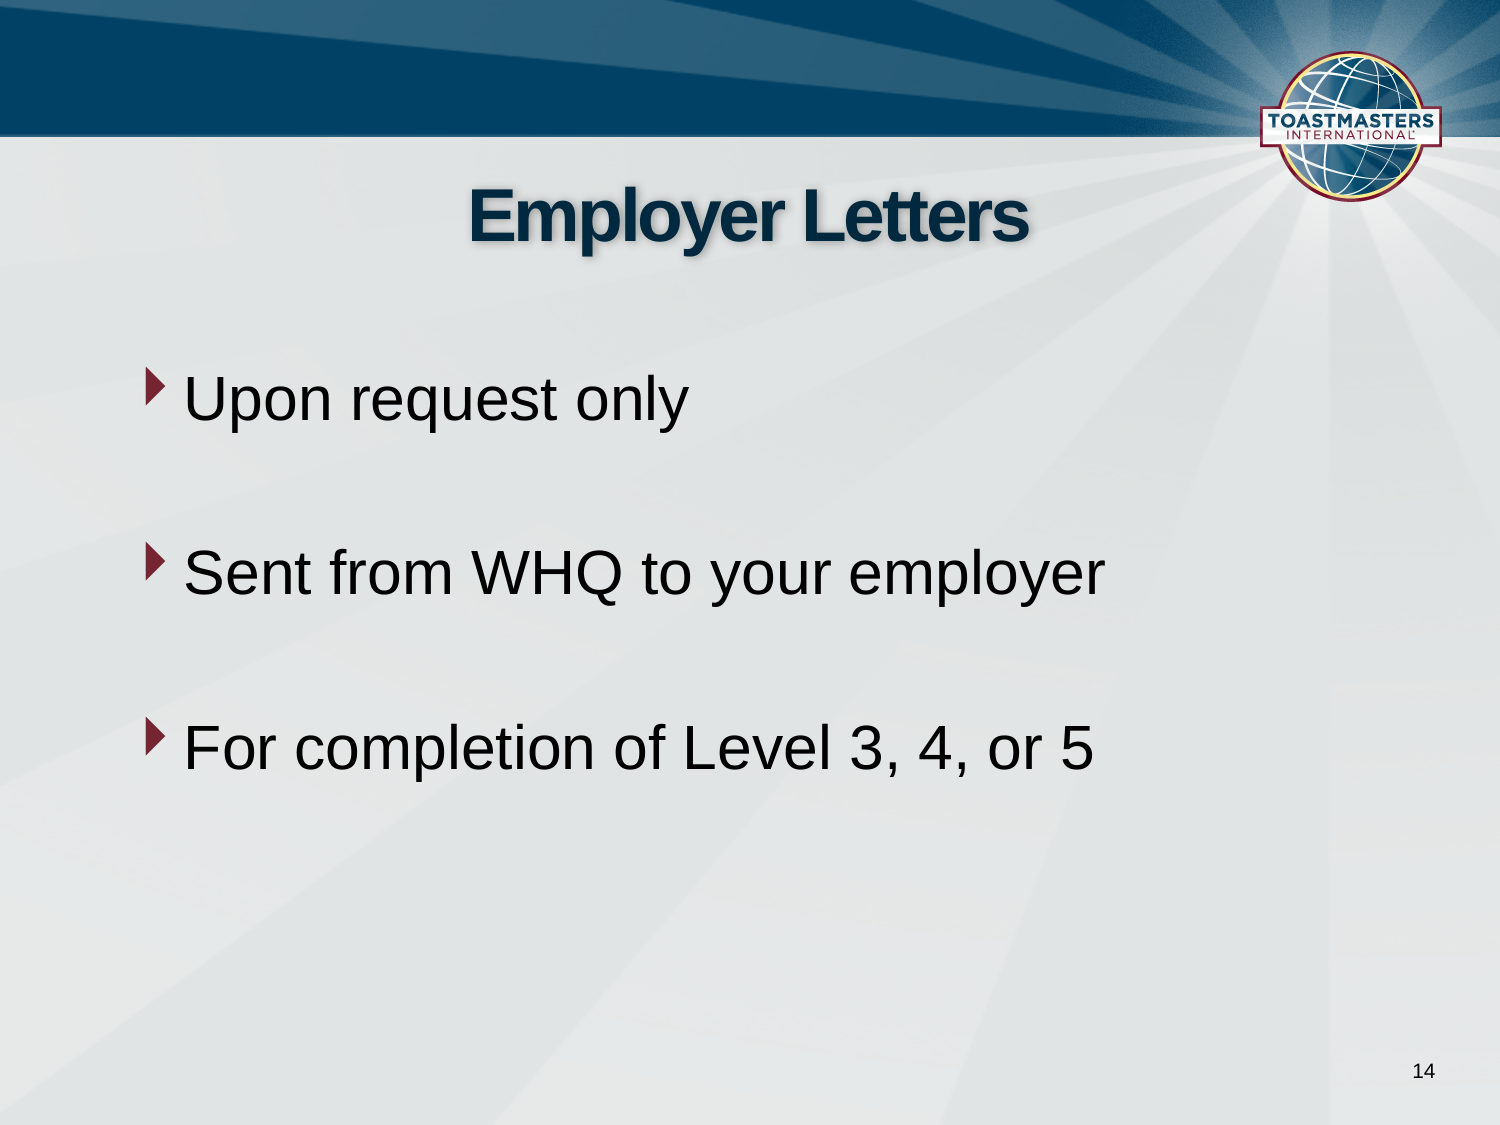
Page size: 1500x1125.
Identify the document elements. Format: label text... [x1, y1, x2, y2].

title Employer Letters [112, 124, 1388, 313]
list Upon request only Sent from WHQ to your employer For completion of Level 3, 4, or 5 [112, 349, 1376, 1026]
text_box 14 [1387, 1050, 1450, 1090]
picture [0, 0, 1500, 1125]
